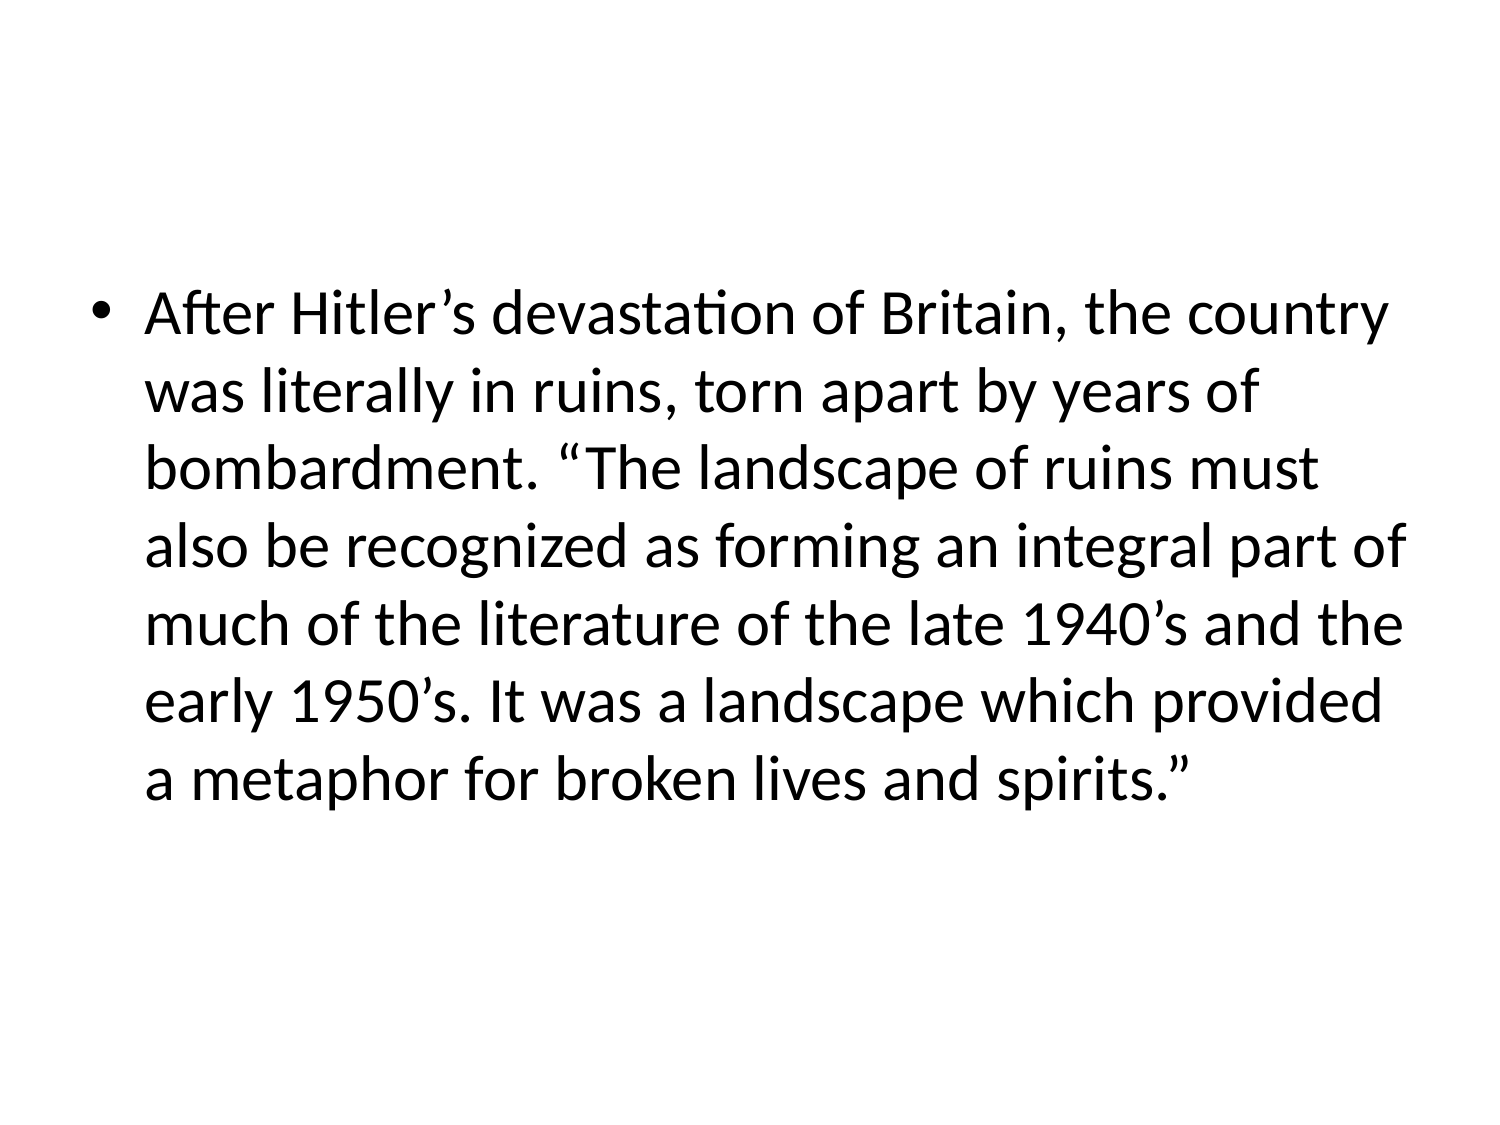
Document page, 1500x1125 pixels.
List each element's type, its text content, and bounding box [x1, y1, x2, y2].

list After Hitler’s devastation of Britain, the country was literally in ruins, torn apart by years of bombardment. “The landscape of ruins must also be recognized as forming an integral part of much of the literature of the late 1940’s and the early 1950’s. It was a landscape which provided a metaphor for broken lives and spirits.” [75, 262, 1425, 1005]
